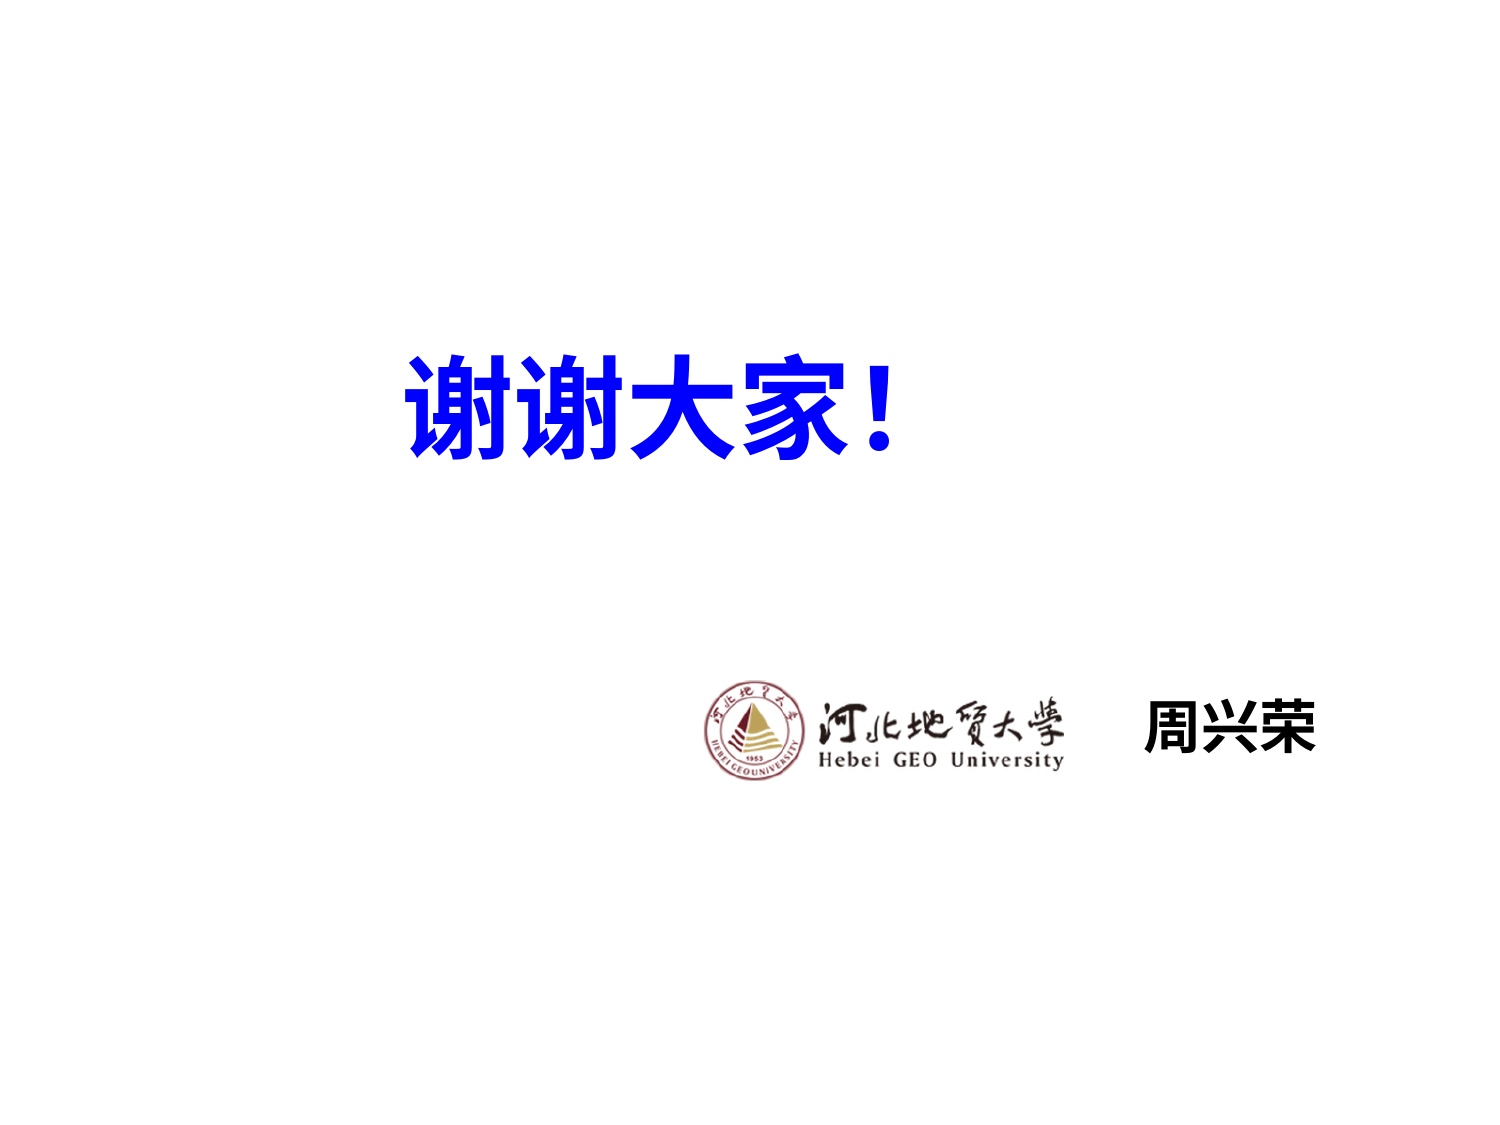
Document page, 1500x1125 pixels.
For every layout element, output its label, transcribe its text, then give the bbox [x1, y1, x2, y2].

text_box 讲人： 周兴荣 [1103, 682, 1333, 768]
list 谢谢大家！ [40, 172, 1460, 1036]
picture [672, 666, 1098, 792]
